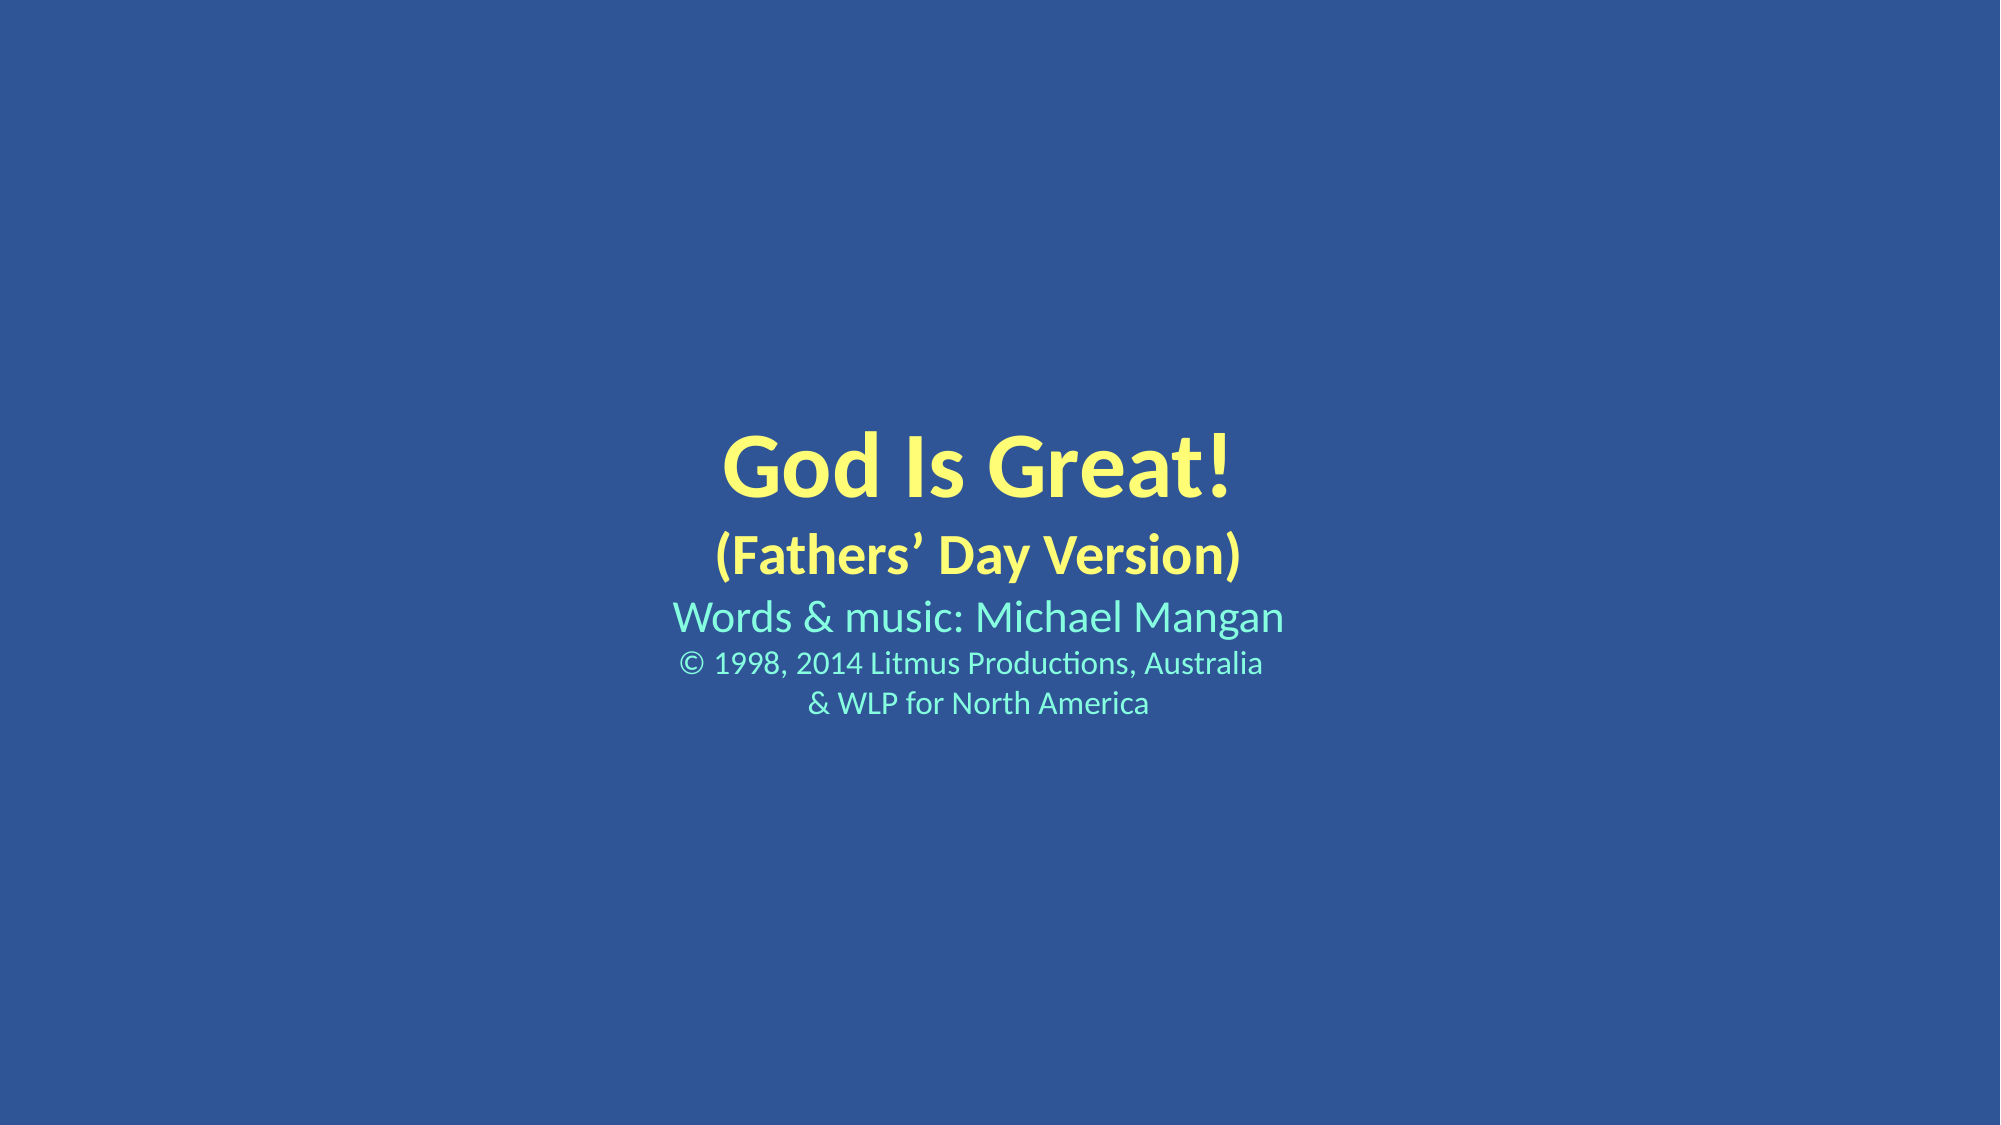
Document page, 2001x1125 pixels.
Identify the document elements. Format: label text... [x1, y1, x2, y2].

text_box God Is Great! (Fathers’ Day Version) Words & music: Michael Mangan © 1998, 2014 Litmus Productions, Australia & WLP for North America [291, 403, 1667, 722]
